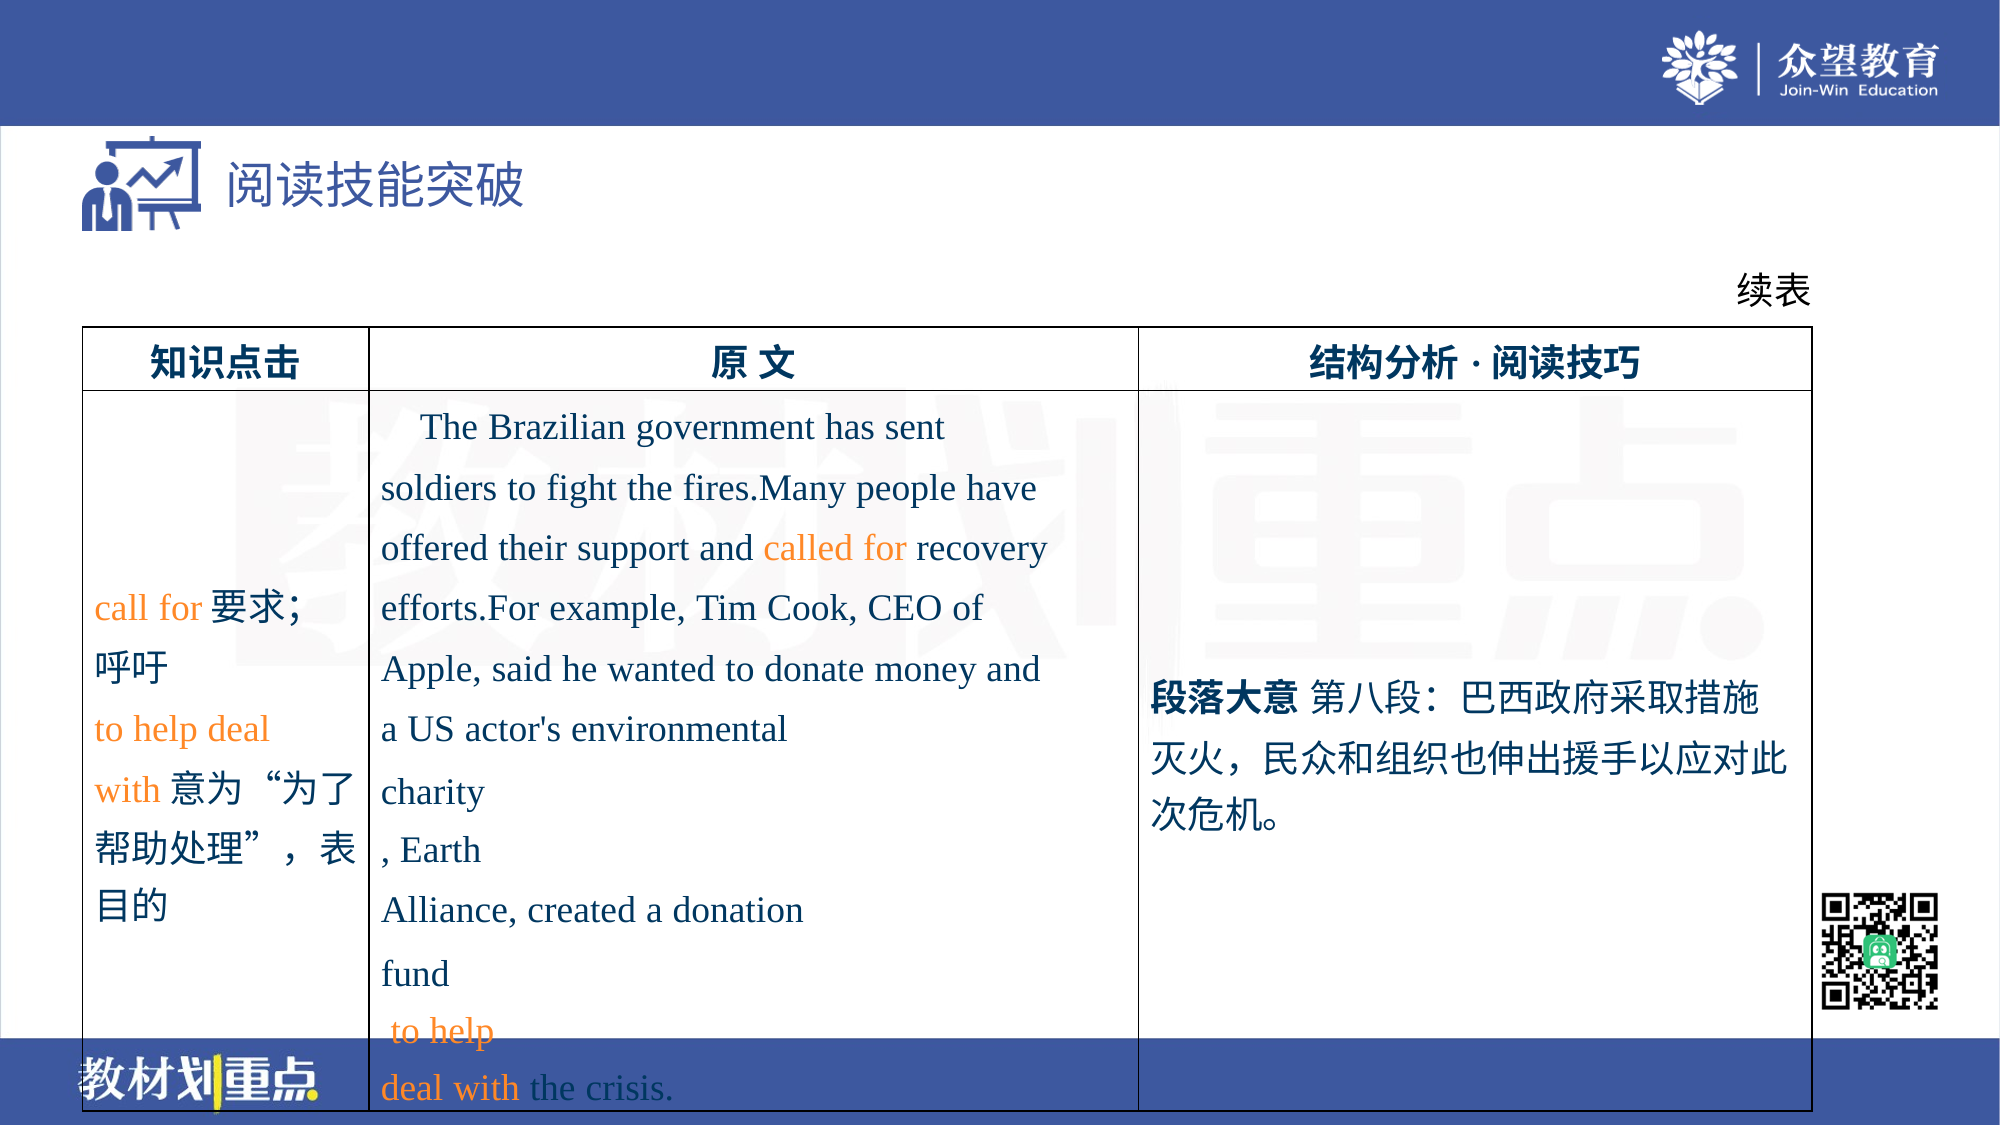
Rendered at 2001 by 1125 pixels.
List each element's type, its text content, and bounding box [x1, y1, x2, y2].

text_box 续表 [1736, 247, 1812, 312]
picture [0, 0, 2000, 1125]
